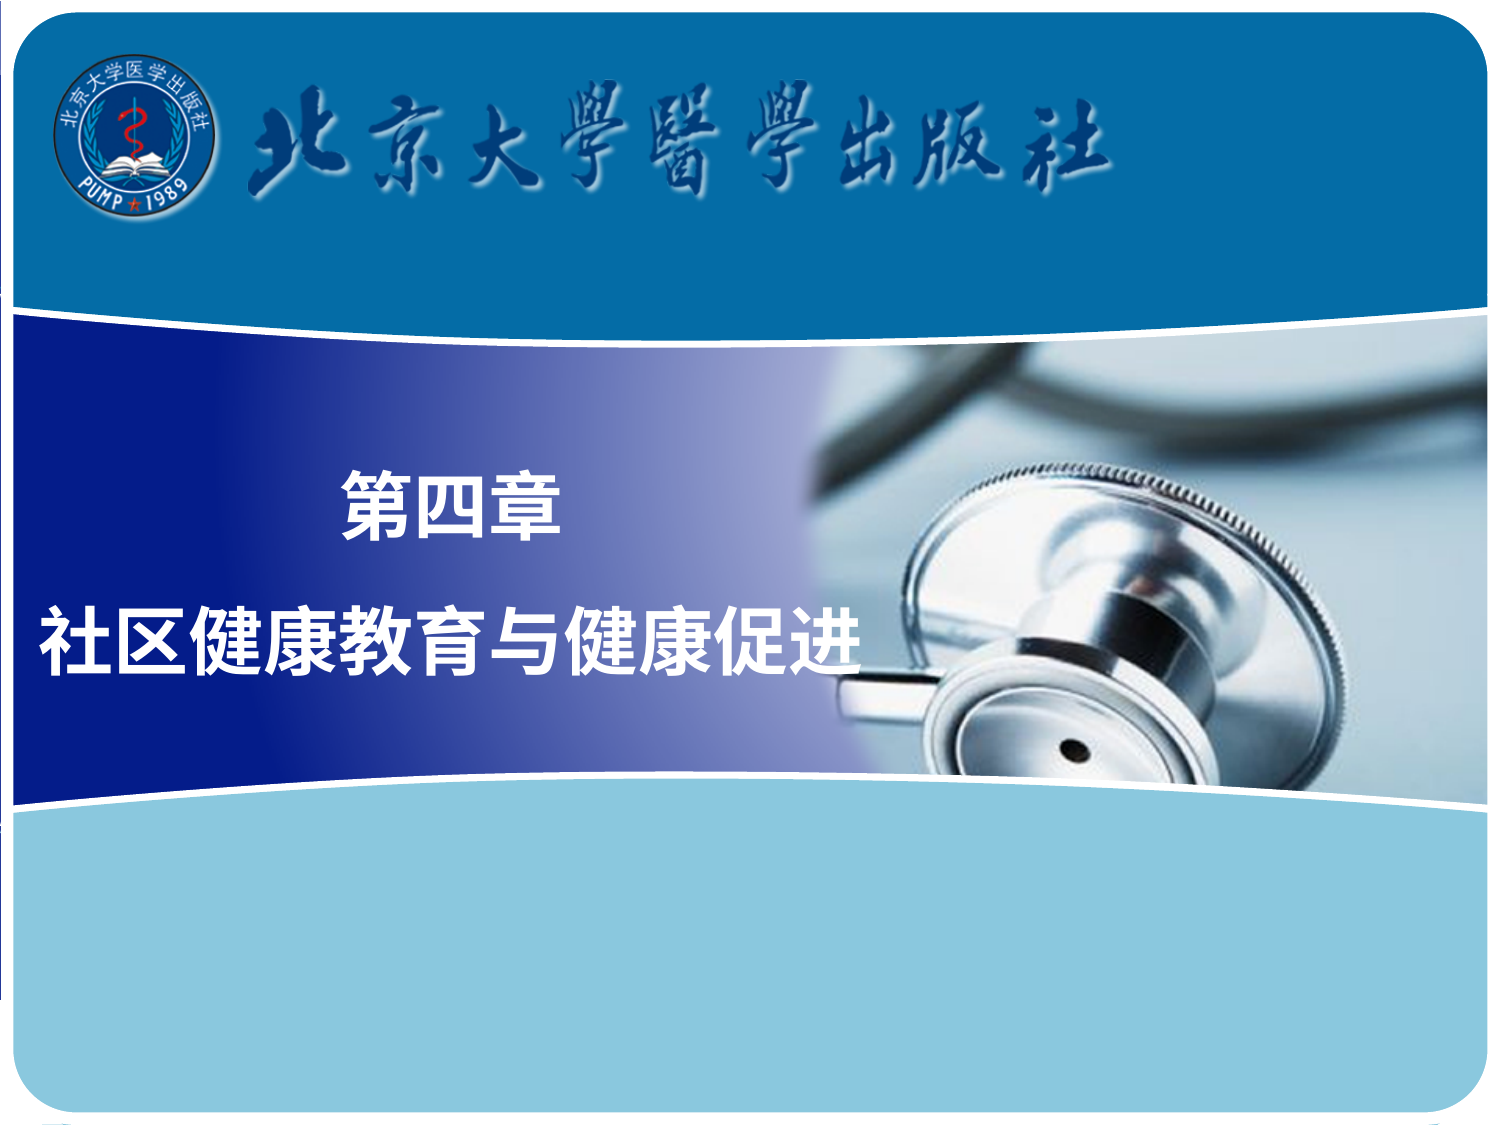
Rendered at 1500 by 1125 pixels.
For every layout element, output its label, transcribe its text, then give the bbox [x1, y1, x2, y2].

title 第四章 社区健康教育与健康促进 [0, 349, 904, 749]
picture [53, 54, 1117, 225]
picture [14, 315, 1487, 805]
